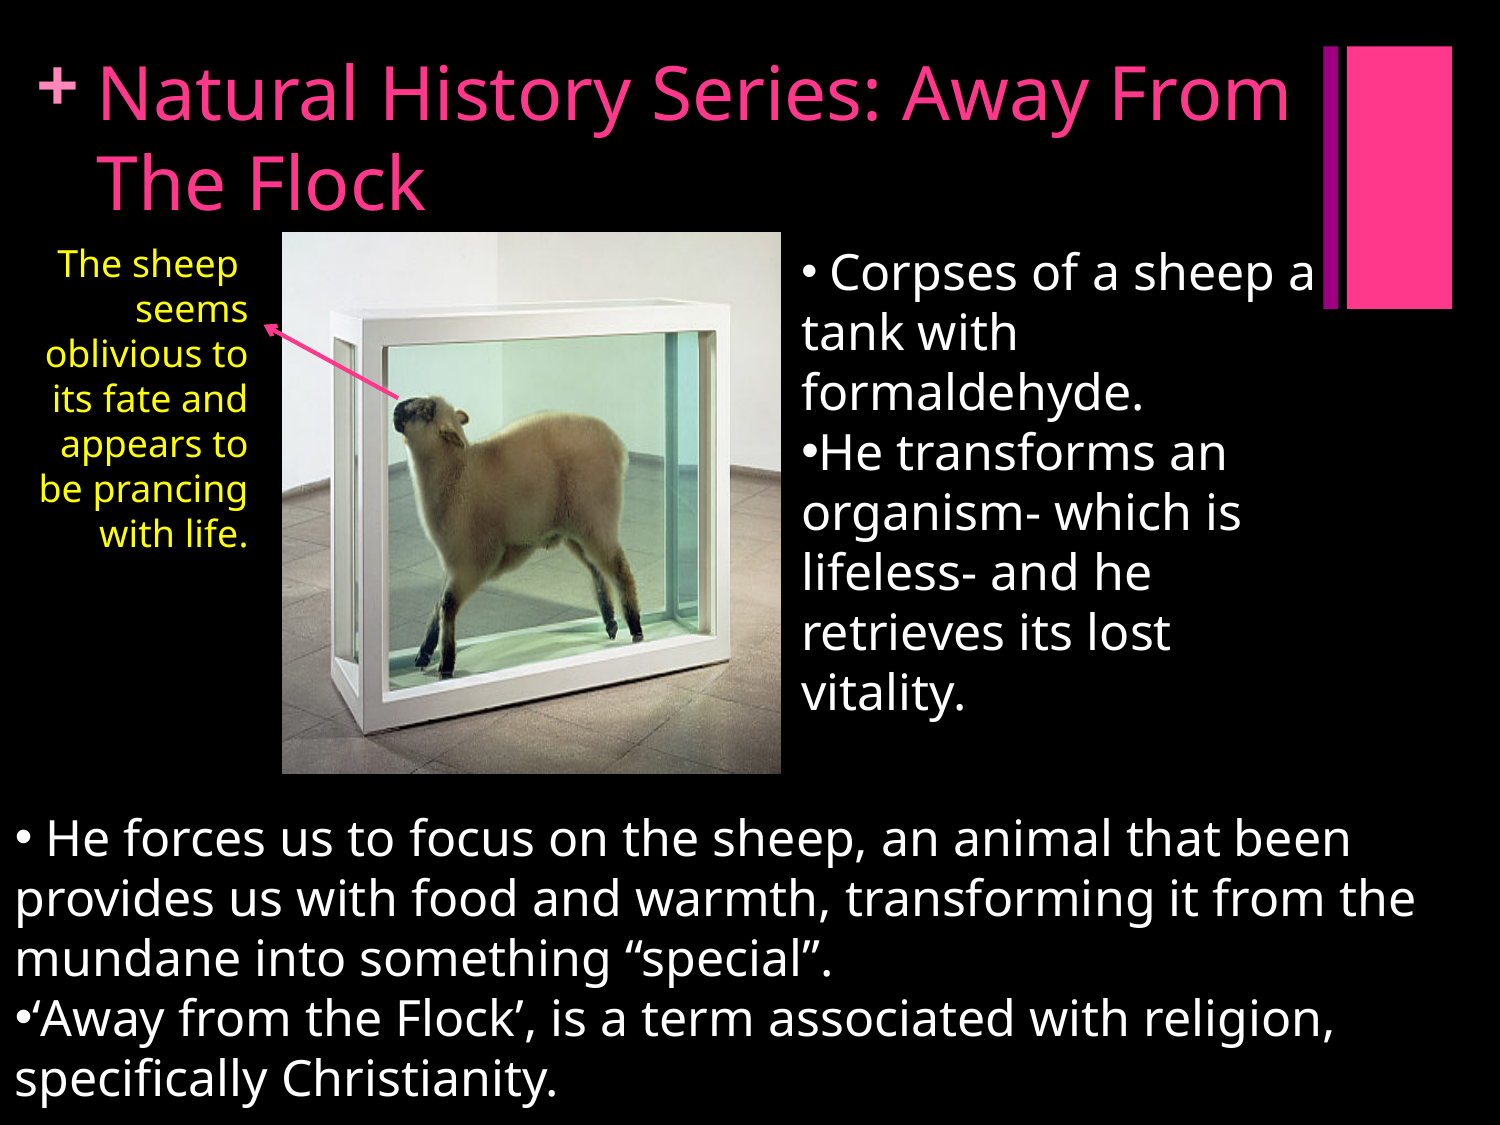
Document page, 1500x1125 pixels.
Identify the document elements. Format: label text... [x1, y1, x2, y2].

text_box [262, 324, 399, 399]
text_box He forces us to focus on the sheep, an animal that been provides us with food and warmth, transforming it from the mundane into something “special”. ‘Away from the Flock’, is a term associated with religion, specifically Christianity. [0, 799, 1500, 1115]
text_box Corpses of a sheep a tank with formaldehyde. He transforms an organism- which is lifeless- and he retrieves its lost vitality. [786, 232, 1361, 788]
title Natural History Series: Away From The Flock [81, 37, 1322, 221]
text_box The sheep seems oblivious to its fate and appears to be prancing with life. [0, 232, 195, 563]
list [198, 232, 866, 774]
